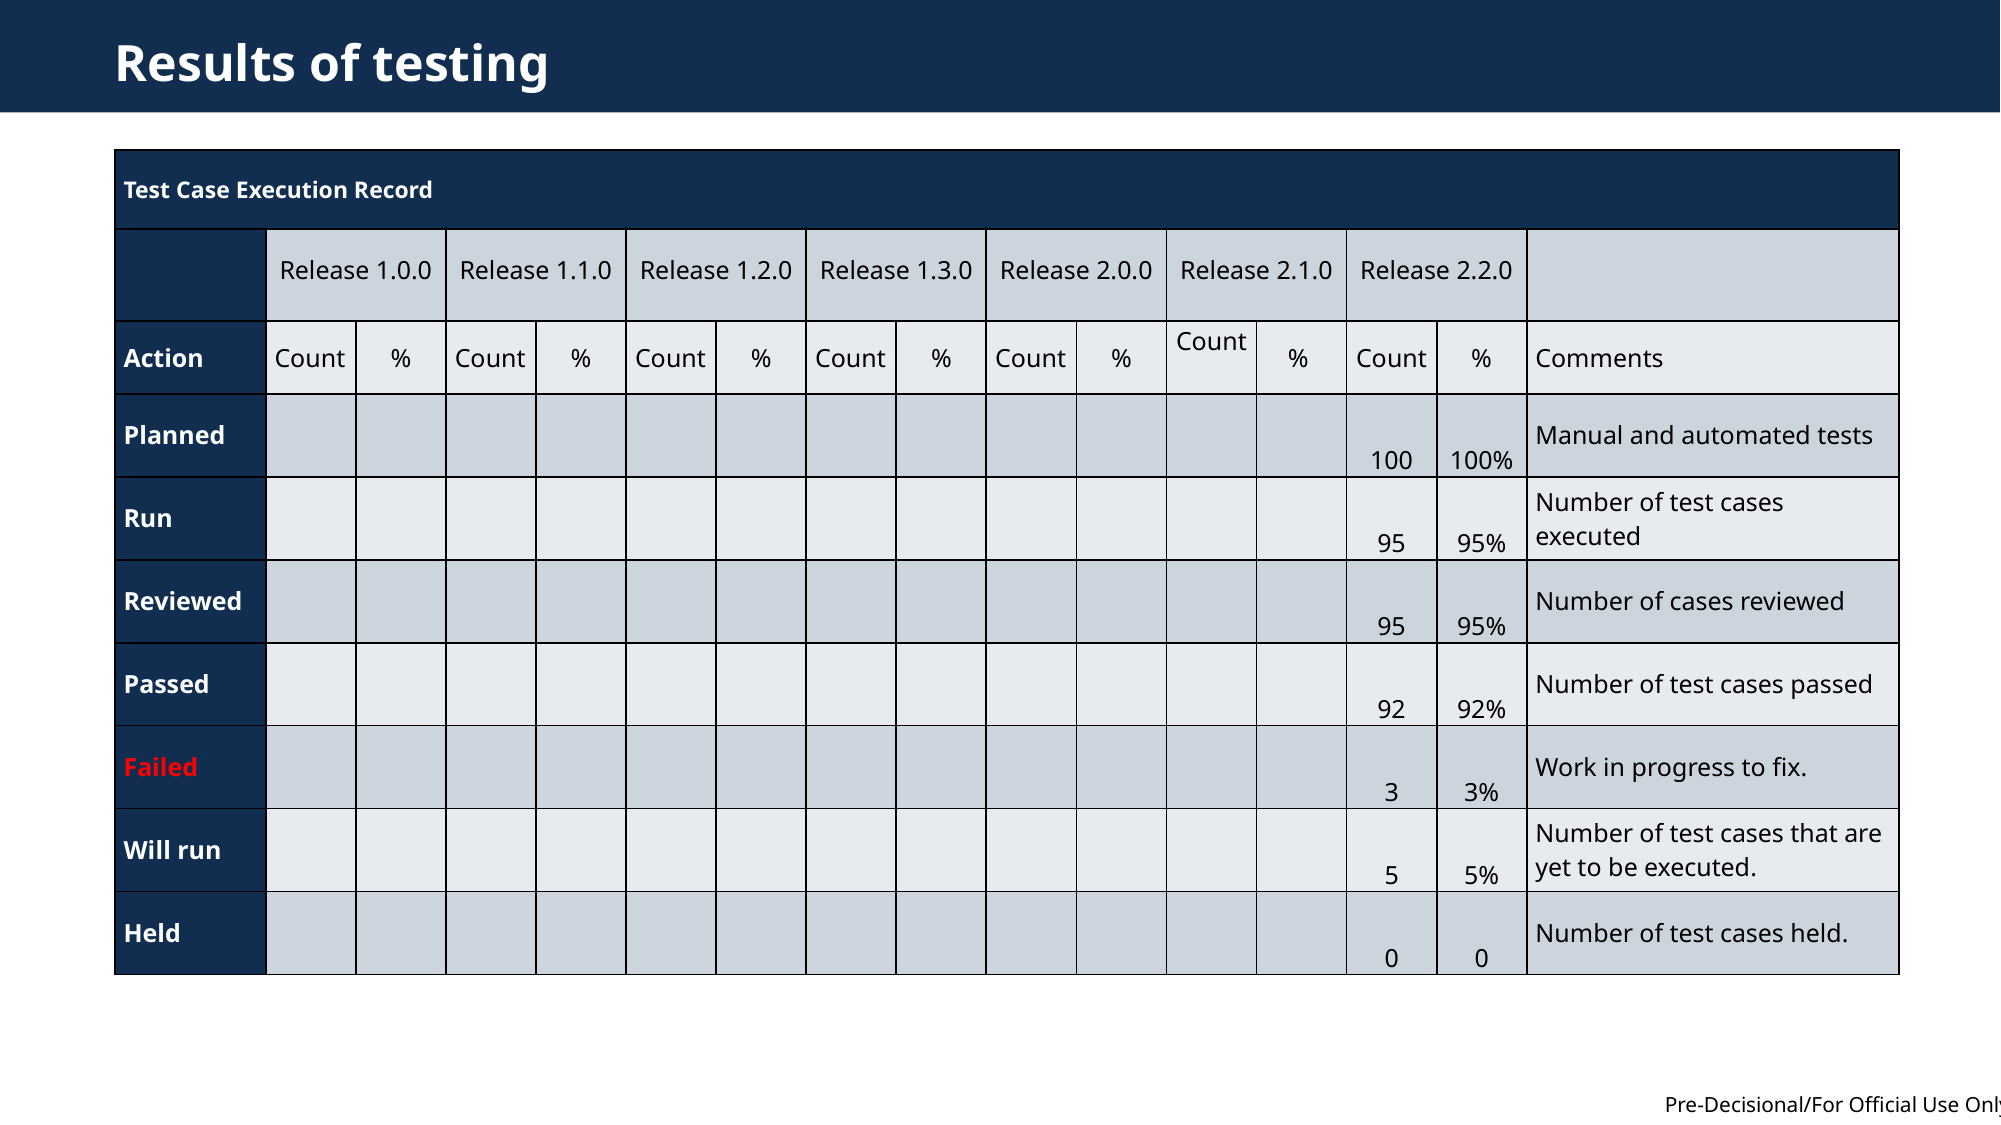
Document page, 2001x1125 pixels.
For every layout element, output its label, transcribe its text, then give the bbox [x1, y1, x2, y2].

table_cell Reviewed [116, 561, 265, 642]
table_cell Number of test cases that are yet to be executed. [1528, 809, 1898, 891]
table_cell [1257, 478, 1346, 559]
table_cell [987, 561, 1076, 642]
table_cell 5 [1347, 809, 1436, 891]
table_cell Count [987, 322, 1076, 393]
table_cell [447, 809, 535, 891]
table_cell [807, 478, 895, 559]
table_cell [987, 644, 1076, 725]
table_cell Comments [1528, 322, 1898, 393]
table_cell [897, 892, 985, 974]
table_cell % [1257, 322, 1346, 393]
table_cell [1167, 644, 1256, 725]
table_cell [987, 478, 1076, 559]
table_cell [1077, 644, 1166, 725]
table_cell Action [116, 322, 265, 393]
table_cell 0 [1347, 892, 1436, 974]
table_cell 100 [1347, 395, 1436, 476]
table_cell [807, 561, 895, 642]
table_cell [807, 395, 895, 476]
table_cell % [357, 322, 445, 393]
table_cell [267, 644, 355, 725]
table_cell [897, 478, 985, 559]
table_cell [357, 395, 445, 476]
table_cell Passed [116, 644, 265, 725]
table_cell Count [1347, 322, 1436, 393]
table_cell [717, 892, 805, 974]
table_cell Count [1167, 322, 1256, 393]
table_cell Release 1.3.0 [807, 230, 985, 320]
table_cell Run [116, 478, 265, 559]
table_cell [1257, 395, 1346, 476]
table_cell 3 [1347, 726, 1436, 808]
table_cell Number of test cases executed [1528, 478, 1898, 559]
table_cell 92% [1438, 644, 1526, 725]
table_cell [267, 395, 355, 476]
table_cell [807, 644, 895, 725]
table_cell 92 [1347, 644, 1436, 725]
table_cell [1077, 561, 1166, 642]
table_cell [537, 478, 625, 559]
table_cell [447, 478, 535, 559]
table_cell [897, 809, 985, 891]
table_cell [1257, 892, 1346, 974]
table_cell [357, 809, 445, 891]
table_cell [717, 478, 805, 559]
table_cell [116, 230, 265, 320]
table_cell [267, 809, 355, 891]
table_cell % [1077, 322, 1166, 393]
table_cell [627, 395, 715, 476]
table_cell Count [807, 322, 895, 393]
table_cell [987, 395, 1076, 476]
table_cell [537, 395, 625, 476]
table_cell [357, 892, 445, 974]
table_cell [627, 561, 715, 642]
table_cell [357, 726, 445, 808]
table_cell [1077, 892, 1166, 974]
table_cell [267, 892, 355, 974]
table_cell [447, 892, 535, 974]
table_cell [807, 892, 895, 974]
table_cell [627, 644, 715, 725]
table_cell [1167, 478, 1256, 559]
table_cell Number of test cases passed [1528, 644, 1898, 725]
table_cell % [717, 322, 805, 393]
table_cell [1077, 726, 1166, 808]
table_cell [897, 726, 985, 808]
table_cell [1167, 726, 1256, 808]
table_cell [717, 395, 805, 476]
table_cell 95% [1438, 561, 1526, 642]
table_cell [987, 809, 1076, 891]
table_cell Count [447, 322, 535, 393]
table_cell [1257, 809, 1346, 891]
table_cell [627, 892, 715, 974]
table_cell Number of cases reviewed [1528, 561, 1898, 642]
table_cell Work in progress to fix. [1528, 726, 1898, 808]
table_cell [1167, 395, 1256, 476]
table_cell [537, 561, 625, 642]
table_cell [537, 809, 625, 891]
table_cell [717, 644, 805, 725]
table_cell [447, 726, 535, 808]
table_cell Will run [116, 809, 265, 891]
table_cell 95 [1347, 561, 1436, 642]
table_cell Release 1.1.0 [447, 230, 625, 320]
table_cell [357, 478, 445, 559]
table_cell [1167, 892, 1256, 974]
table_cell 95 [1347, 478, 1436, 559]
table_cell [897, 395, 985, 476]
table_cell 0 [1438, 892, 1526, 974]
table_cell [537, 892, 625, 974]
table_cell [987, 892, 1076, 974]
table_cell [1077, 809, 1166, 891]
table_cell Release 2.0.0 [987, 230, 1166, 320]
table_cell [267, 726, 355, 808]
table_cell % [897, 322, 985, 393]
table_cell Count [267, 322, 355, 393]
table_cell Failed [116, 726, 265, 808]
table_cell [1257, 726, 1346, 808]
table_cell [357, 644, 445, 725]
title Results of testing [99, 29, 998, 93]
table_cell Release 2.2.0 [1347, 230, 1526, 320]
table_cell [1167, 561, 1256, 642]
table_cell [357, 561, 445, 642]
table_cell 3% [1438, 726, 1526, 808]
table_cell [1077, 478, 1166, 559]
table_cell Planned [116, 395, 265, 476]
table_cell [1257, 644, 1346, 725]
table_cell [1077, 395, 1166, 476]
table_cell % [537, 322, 625, 393]
table_cell [717, 726, 805, 808]
table_cell [897, 644, 985, 725]
table_cell [267, 478, 355, 559]
table_cell 95% [1438, 478, 1526, 559]
table_cell [447, 561, 535, 642]
table_cell 100% [1438, 395, 1526, 476]
table_cell [1257, 561, 1346, 642]
table_cell % [1438, 322, 1526, 393]
table_cell [987, 726, 1076, 808]
table_cell Release 1.0.0 [267, 230, 445, 320]
table_cell Number of test cases held. [1528, 892, 1898, 974]
table_cell [1528, 230, 1898, 320]
table_cell [717, 561, 805, 642]
table_cell [807, 809, 895, 891]
table_cell [717, 809, 805, 891]
table_cell Release 2.1.0 [1167, 230, 1346, 320]
table_cell [267, 561, 355, 642]
table_cell [627, 478, 715, 559]
table_cell 5% [1438, 809, 1526, 891]
table_header Test Case Execution Record [116, 151, 1898, 228]
table_cell [447, 395, 535, 476]
table_cell [627, 726, 715, 808]
table_cell Count [627, 322, 715, 393]
table_cell [447, 644, 535, 725]
table_cell [627, 809, 715, 891]
table_cell [537, 644, 625, 725]
table_cell Held [116, 892, 265, 974]
table_cell Release 1.2.0 [627, 230, 805, 320]
table_cell Manual and automated tests [1528, 395, 1898, 476]
table_cell [537, 726, 625, 808]
table_cell [807, 726, 895, 808]
table_cell [897, 561, 985, 642]
table_cell [1167, 809, 1256, 891]
